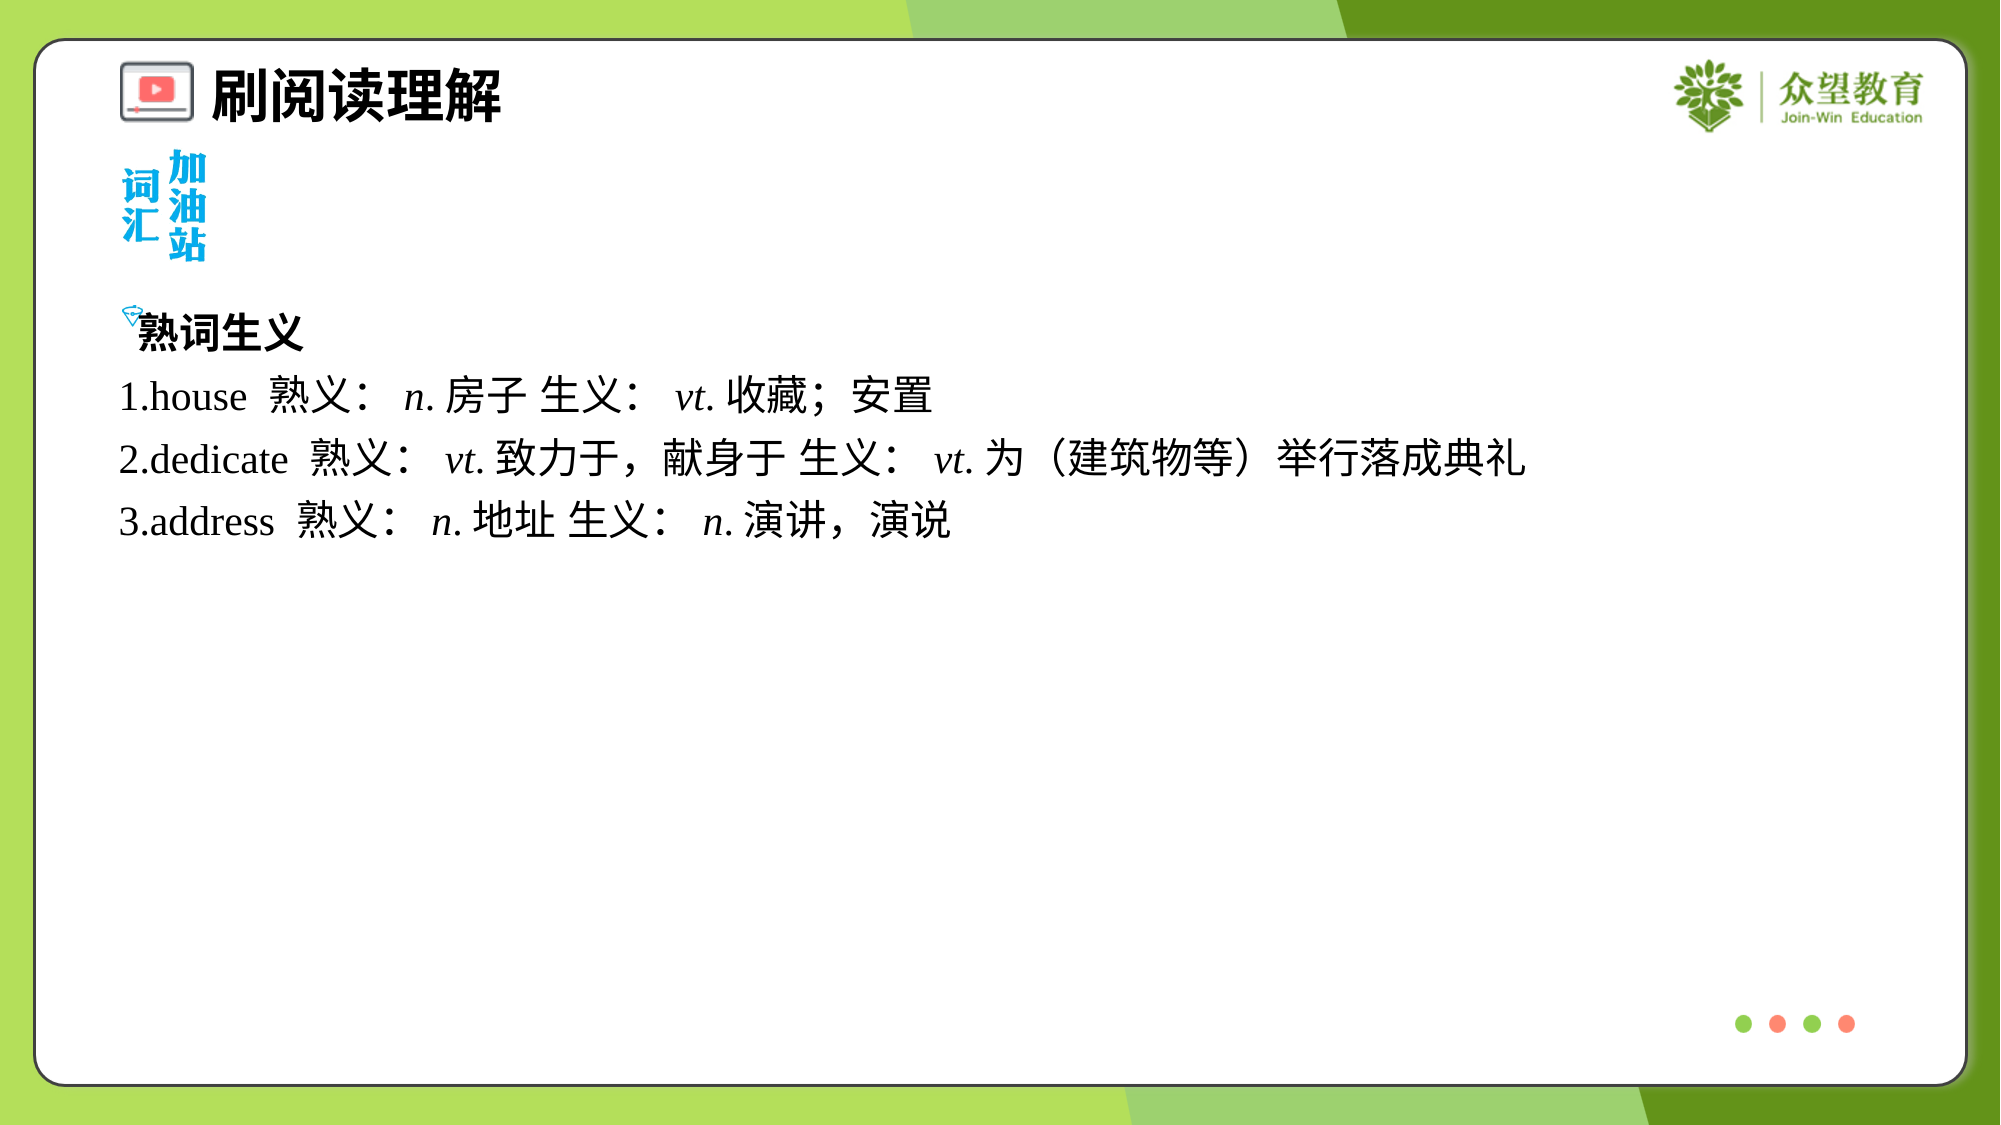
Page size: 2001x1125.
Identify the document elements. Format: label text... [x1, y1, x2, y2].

text_box &1& 熟词生义 1.house 熟义：n.房子 生义：vt.收藏；安置 2.dedicate 熟义：vt.致力于，献身于 生义：vt.为（建筑物等）举行落成典礼 3.address 熟义：n.地址 生义：n.演讲，演说 [118, 285, 1882, 530]
picture [0, 0, 2000, 1125]
